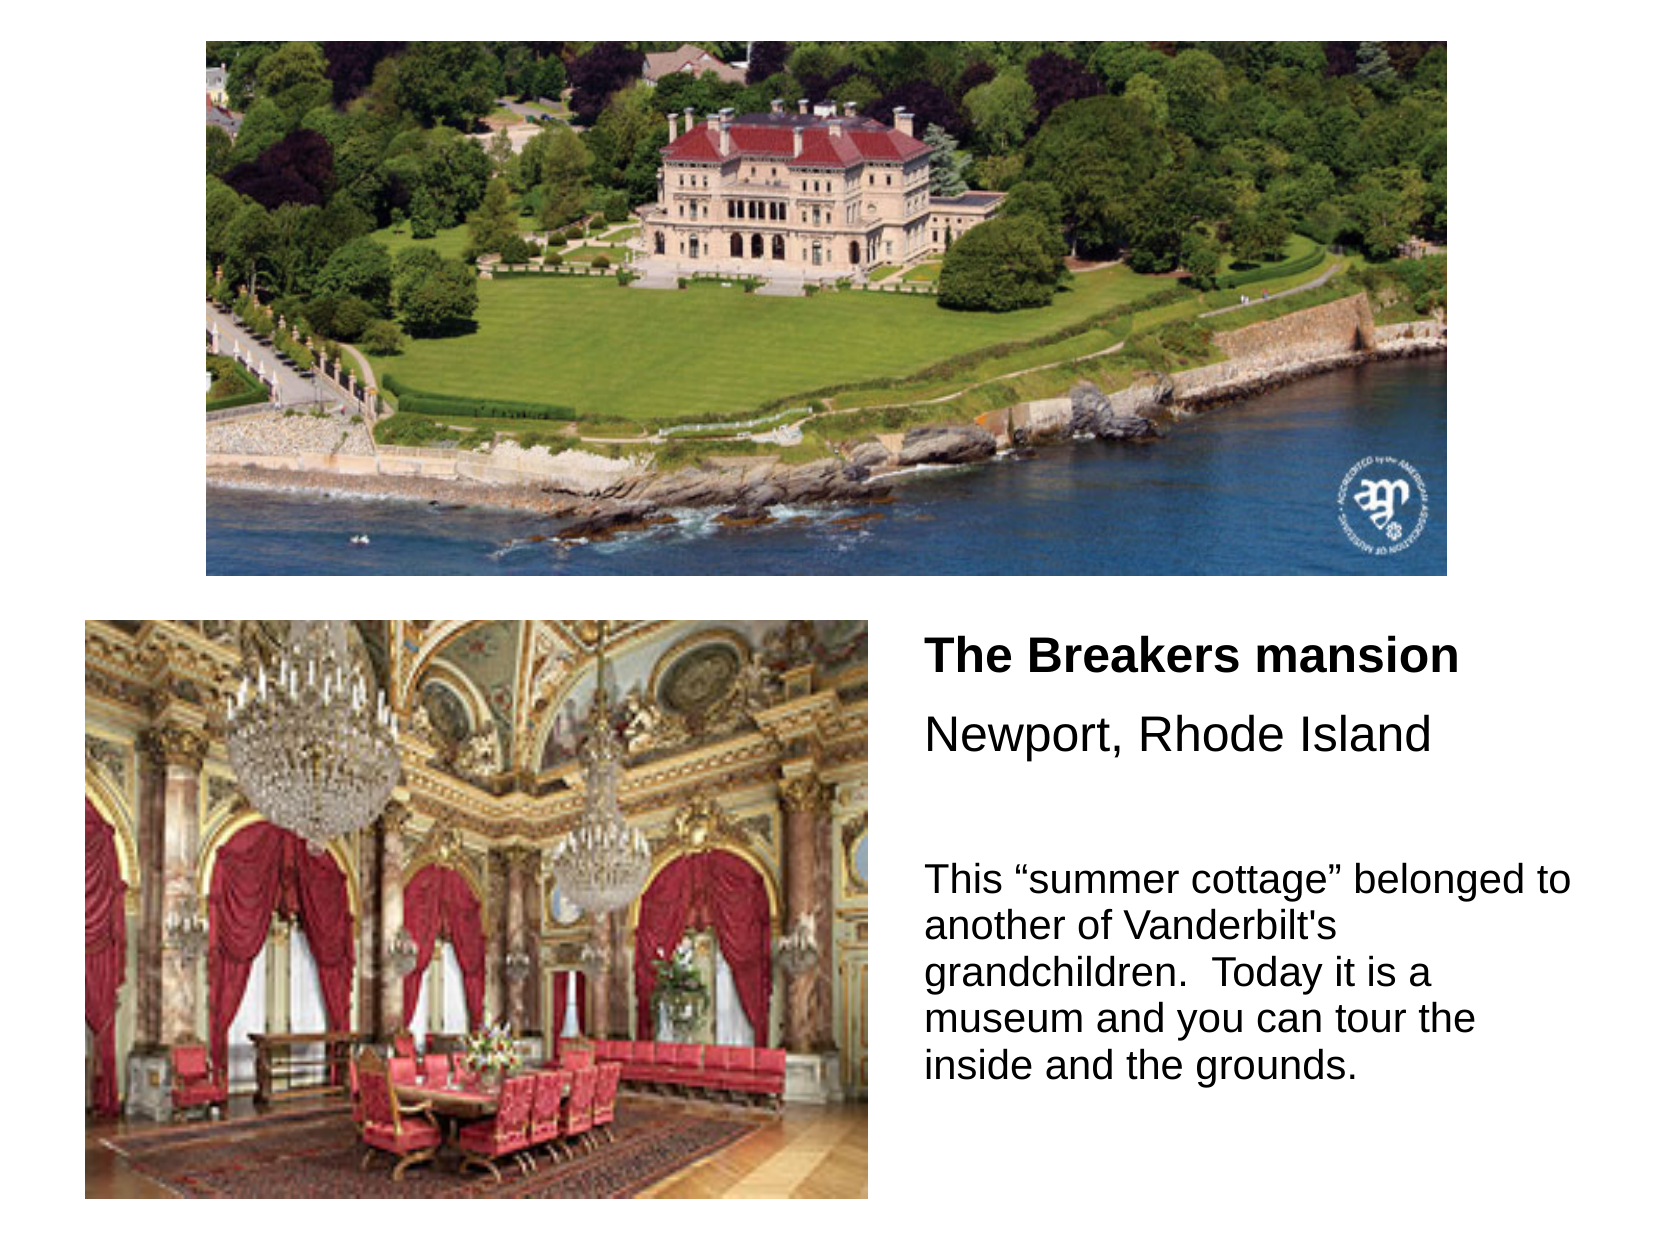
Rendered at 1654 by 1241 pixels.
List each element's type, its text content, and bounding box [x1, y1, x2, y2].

picture [206, 41, 1448, 576]
text_box The Breakers mansion Newport, Rhode Island This “summer cottage” belonged to another of Vanderbilt's grandchildren. Today it is a museum and you can tour the inside and the grounds. [909, 620, 1605, 1097]
picture [85, 619, 869, 1199]
